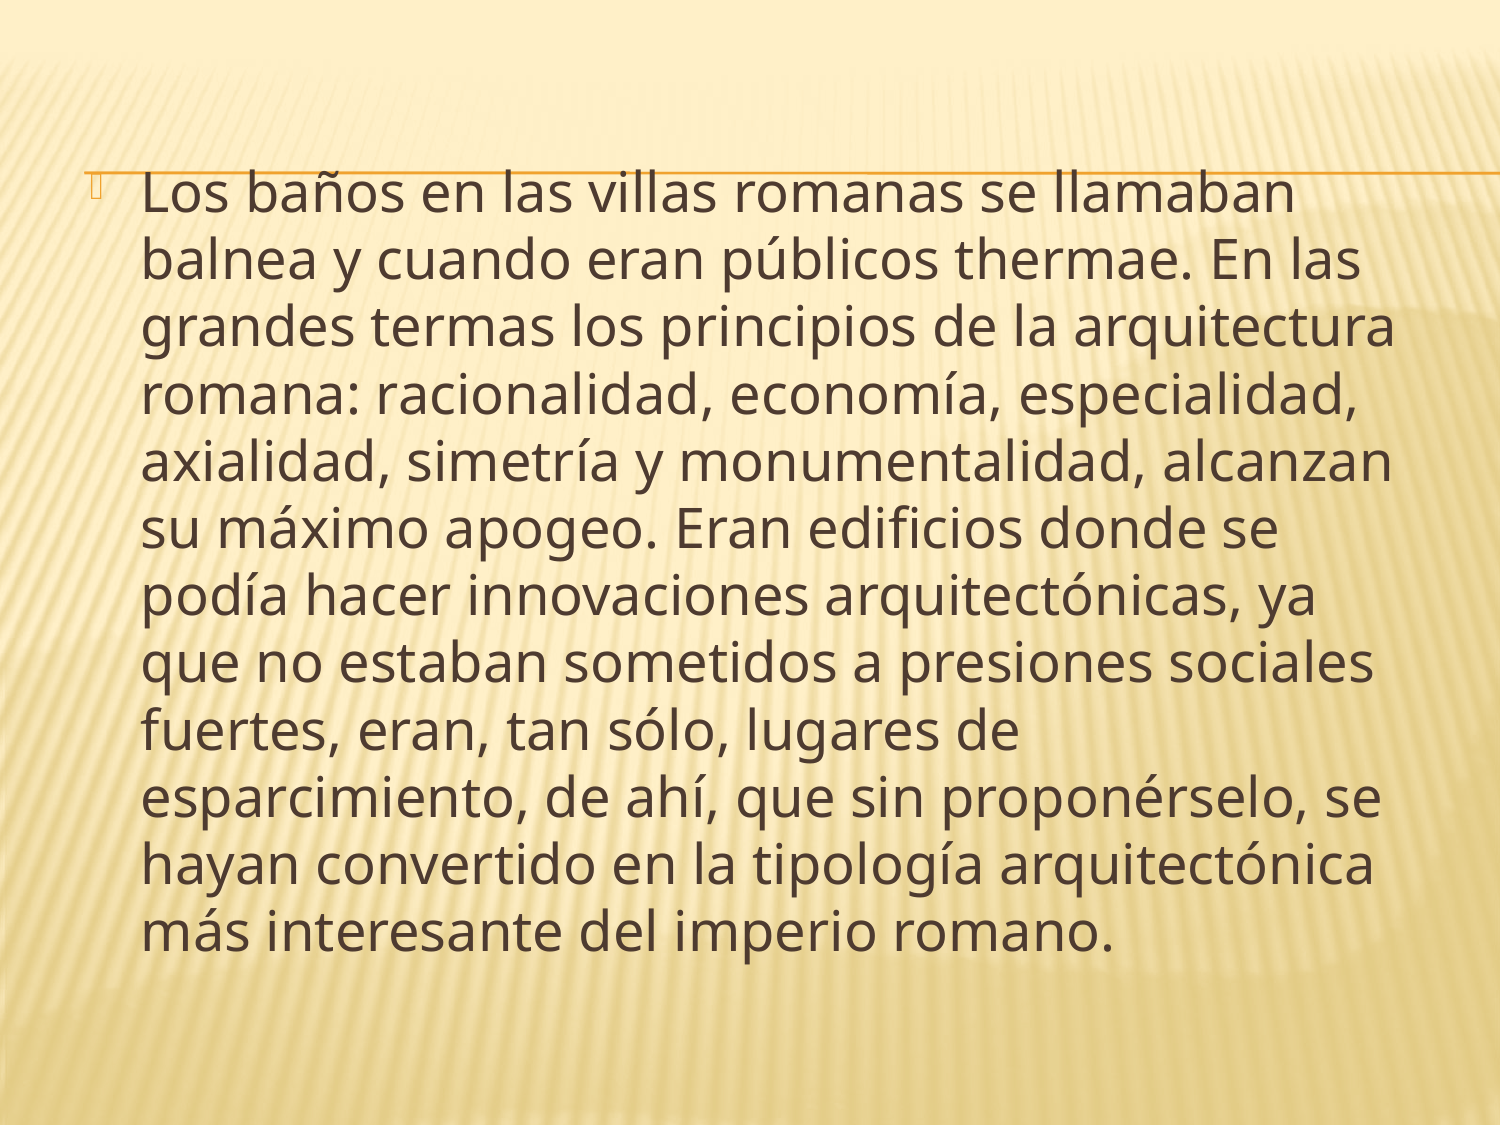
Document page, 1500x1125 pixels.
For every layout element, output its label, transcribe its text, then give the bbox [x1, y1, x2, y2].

list Los baños en las villas romanas se llamaban balnea y cuando eran públicos thermae. En las grandes termas los principios de la arquitectura romana: racionalidad, economía, especialidad, axialidad, simetría y monumentalidad, alcanzan su máximo apogeo. Eran edificios donde se podía hacer innovaciones arquitectónicas, ya que no estaban sometidos a presiones sociales fuertes, eran, tan sólo, lugares de esparcimiento, de ahí, que sin proponérselo, se hayan convertido en la tipología arquitectónica más interesante del imperio romano. [75, 149, 1425, 1005]
